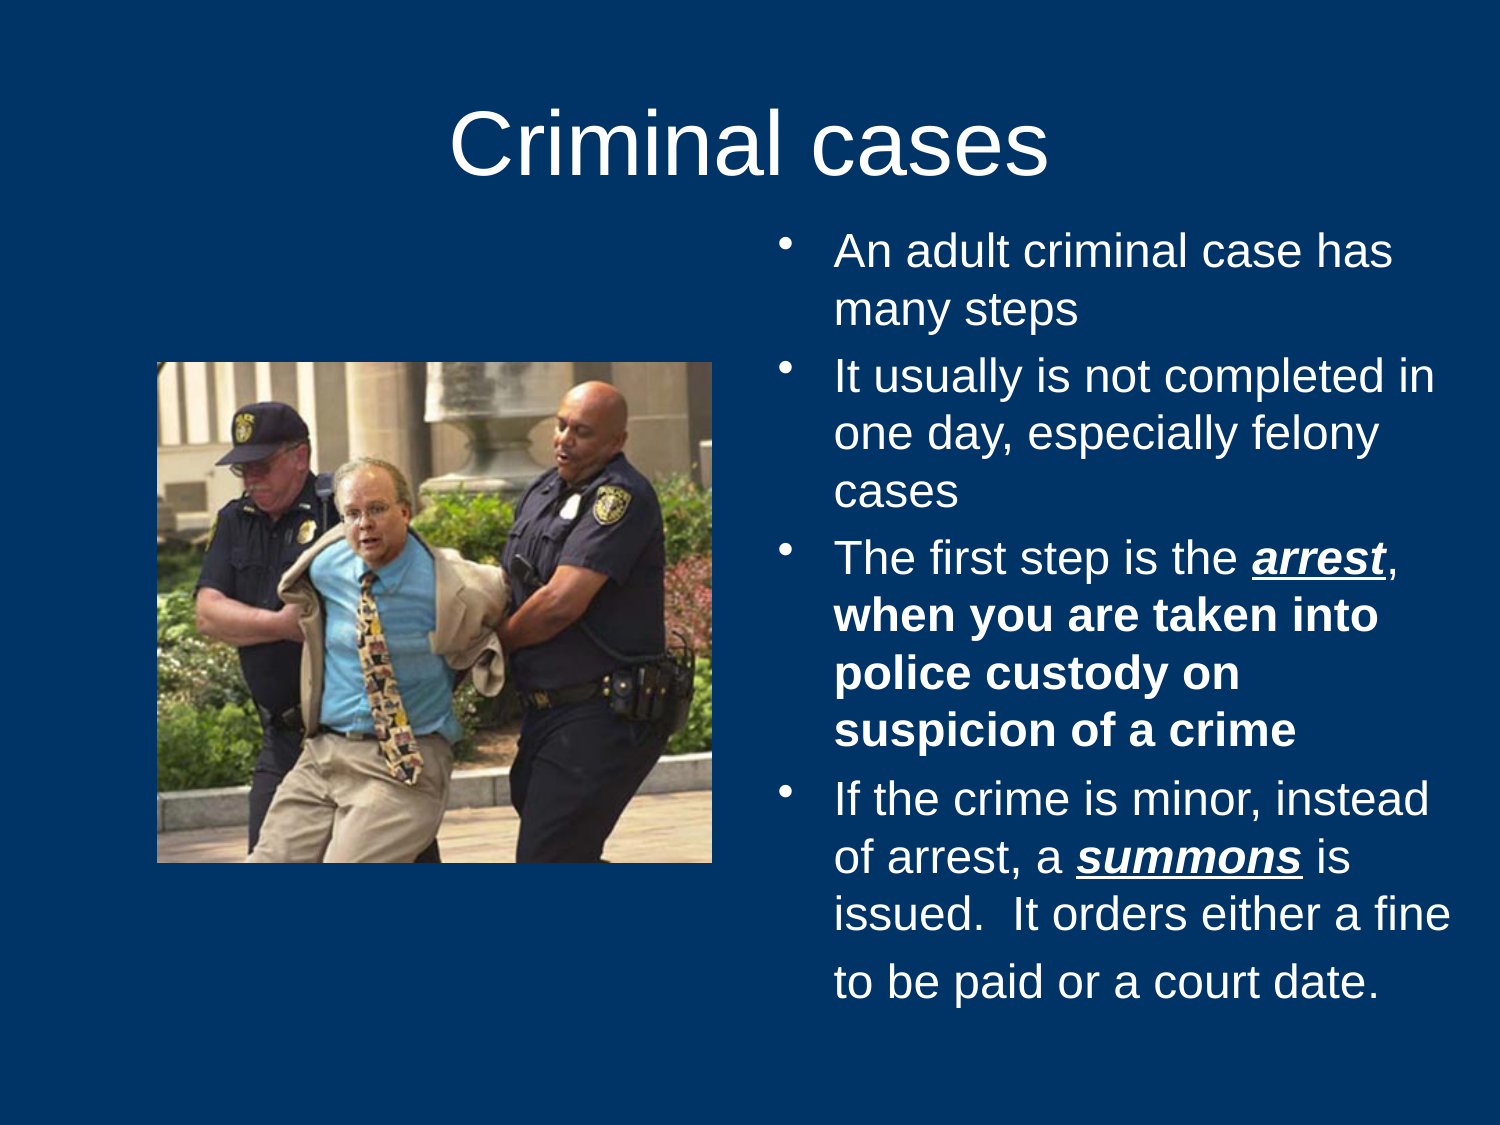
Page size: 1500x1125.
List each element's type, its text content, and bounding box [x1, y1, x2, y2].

title Criminal cases [75, 45, 1425, 233]
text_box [157, 362, 713, 863]
list An adult criminal case has many steps It usually is not completed in one day, especially felony cases The first step is the arrest, when you are taken into police custody on suspicion of a crime If the crime is minor, instead of arrest, a summons is issued. It orders either a fine to be paid or a court date. [762, 212, 1475, 1005]
